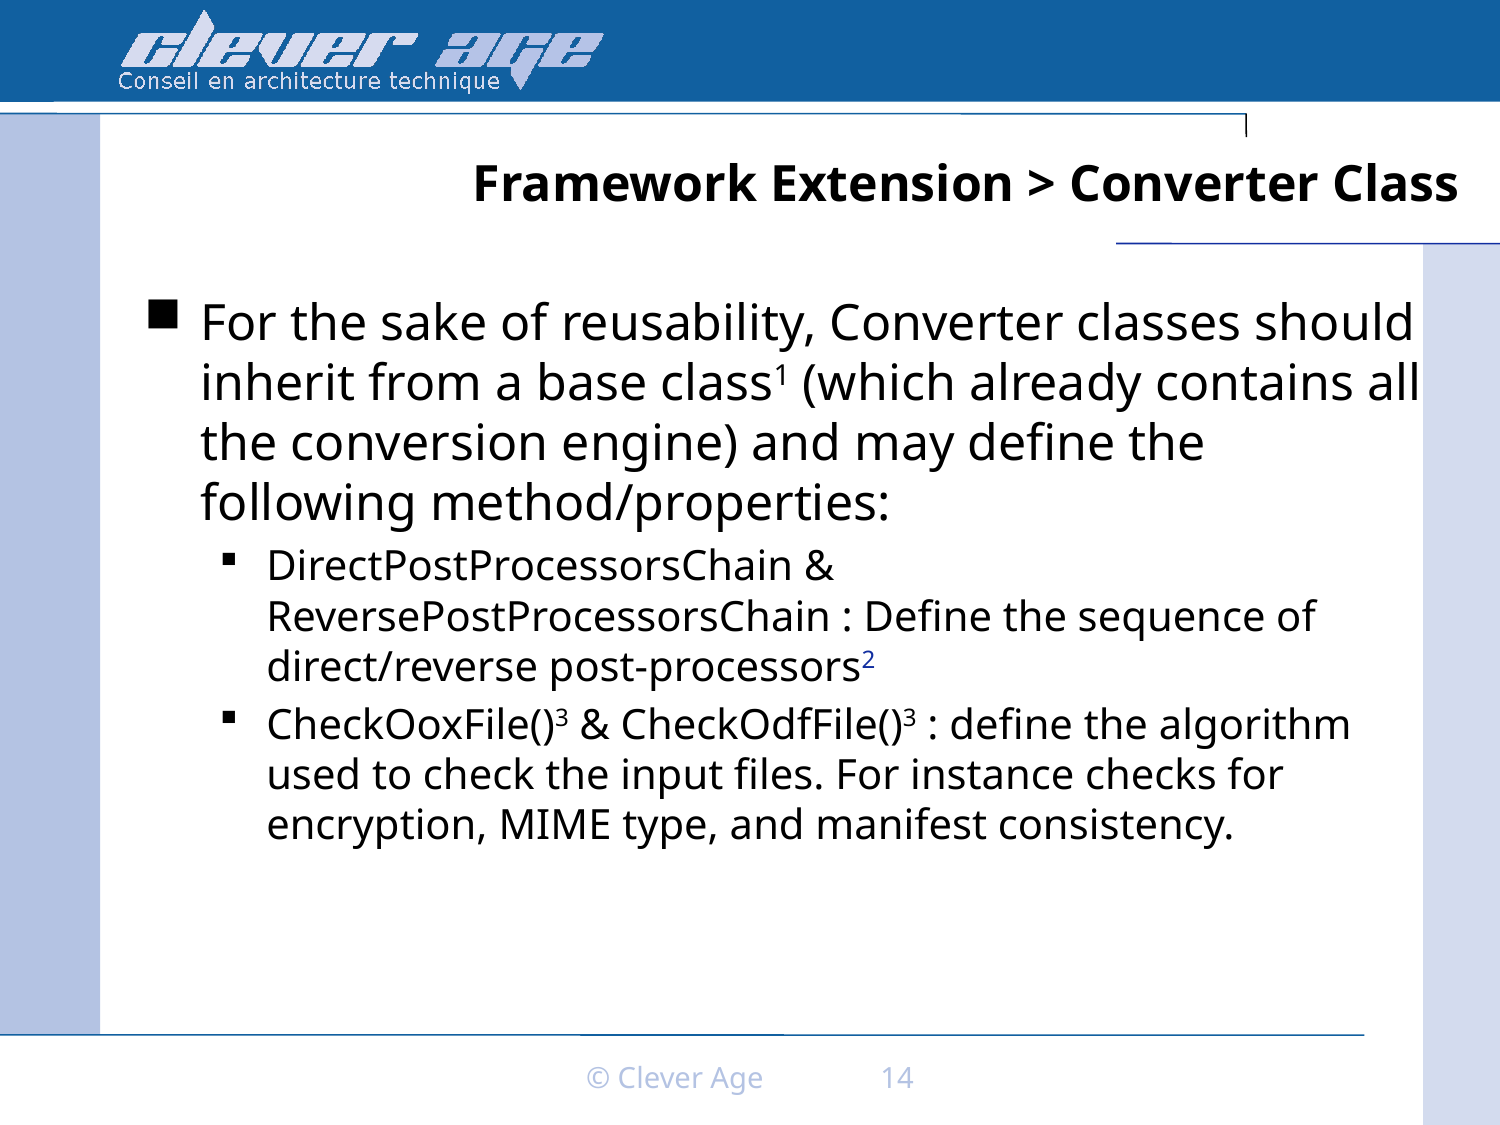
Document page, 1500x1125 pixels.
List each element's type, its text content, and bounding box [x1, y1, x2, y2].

title Framework Extension > Converter Class [170, 124, 1463, 238]
list For the sake of reusability, Converter classes should inherit from a base class1 (which already contains all the conversion engine) and may define the following method/properties: DirectPostProcessorsChain & ReversePostProcessorsChain : Define the sequence of direct/reverse post-processors2 CheckOoxFile()3 & CheckOdfFile()3 : define the algorithm used to check the input files. For instance checks for encryption, MIME type, and manifest consistency. [144, 290, 1423, 1005]
picture [96, 0, 620, 110]
